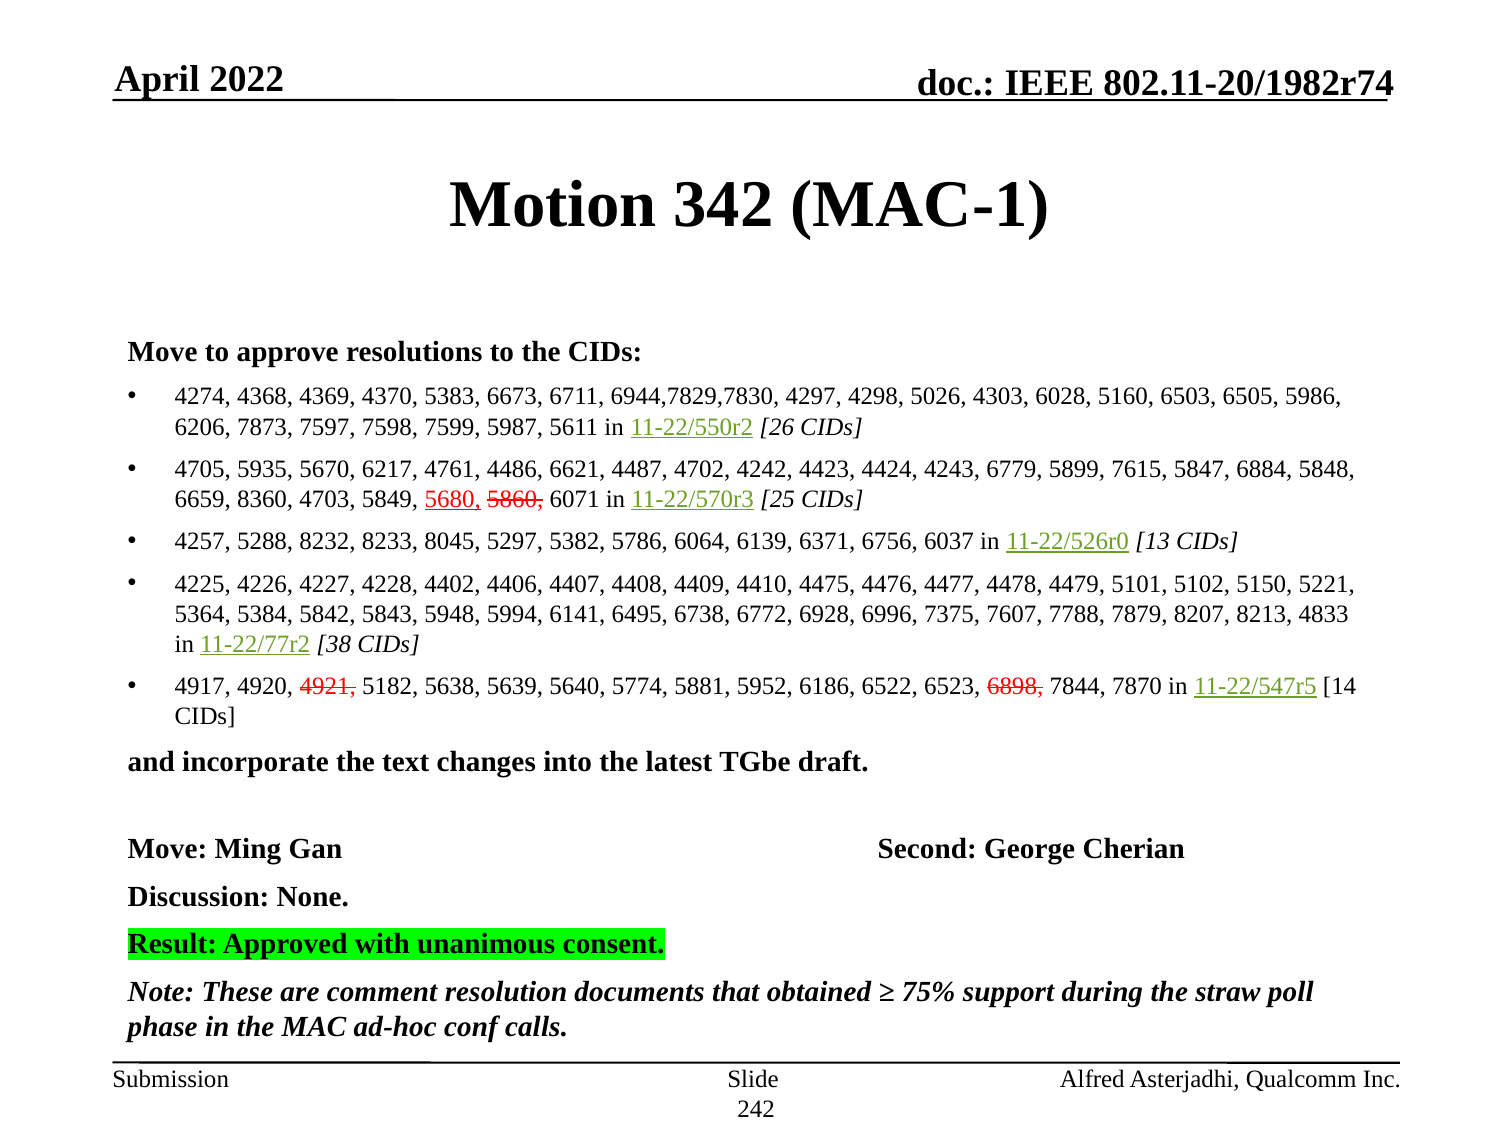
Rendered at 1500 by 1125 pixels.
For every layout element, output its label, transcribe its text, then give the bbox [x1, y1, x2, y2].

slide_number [114, 54, 423, 100]
list Move to approve resolutions to the CIDs: 4274, 4368, 4369, 4370, 5383, 6673, 6711, 6944,7829,7830, 4297, 4298, 5026, 4303, 6028, 5160, 6503, 6505, 5986, 6206, 7873, 7597, 7598, 7599, 5987, 5611 in 11-22/550r2 [26 CIDs] 4705, 5935, 5670, 6217, 4761, 4486, 6621, 4487, 4702, 4242, 4423, 4424, 4243, 6779, 5899, 7615, 5847, 6884, 5848, 6659, 8360, 4703, 5849, 5680, 5860, 6071 in 11-22/570r3 [25 CIDs] 4257, 5288, 8232, 8233, 8045, 5297, 5382, 5786, 6064, 6139, 6371, 6756, 6037 in 11-22/526r0 [13 CIDs] 4225, 4226, 4227, 4228, 4402, 4406, 4407, 4408, 4409, 4410, 4475, 4476, 4477, 4478, 4479, 5101, 5102, 5150, 5221, 5364, 5384, 5842, 5843, 5948, 5994, 6141, 6495, 6738, 6772, 6928, 6996, 7375, 7607, 7788, 7879, 8207, 8213, 4833 in 11-22/77r2 [38 CIDs] 4917, 4920, 4921, 5182, 5638, 5639, 5640, 5774, 5881, 5952, 6186, 6522, 6523, 6898, 7844, 7870 in 11-22/547r5 [14 CIDs] and incorporate the text changes into the latest TGbe draft. Move: Ming Gan Second: George Cherian Discussion: None. Result: Approved with unanimous consent. Note: These are comment resolution documents that obtained ≥ 75% support during the straw poll phase in the MAC ad-hoc conf calls. [112, 324, 1388, 1063]
footer Alfred Asterjadhi, Qualcomm Inc. [878, 1061, 1402, 1093]
slide_number Slide 242 [712, 1061, 800, 1123]
title Motion 342 (MAC-1) [112, 112, 1388, 288]
